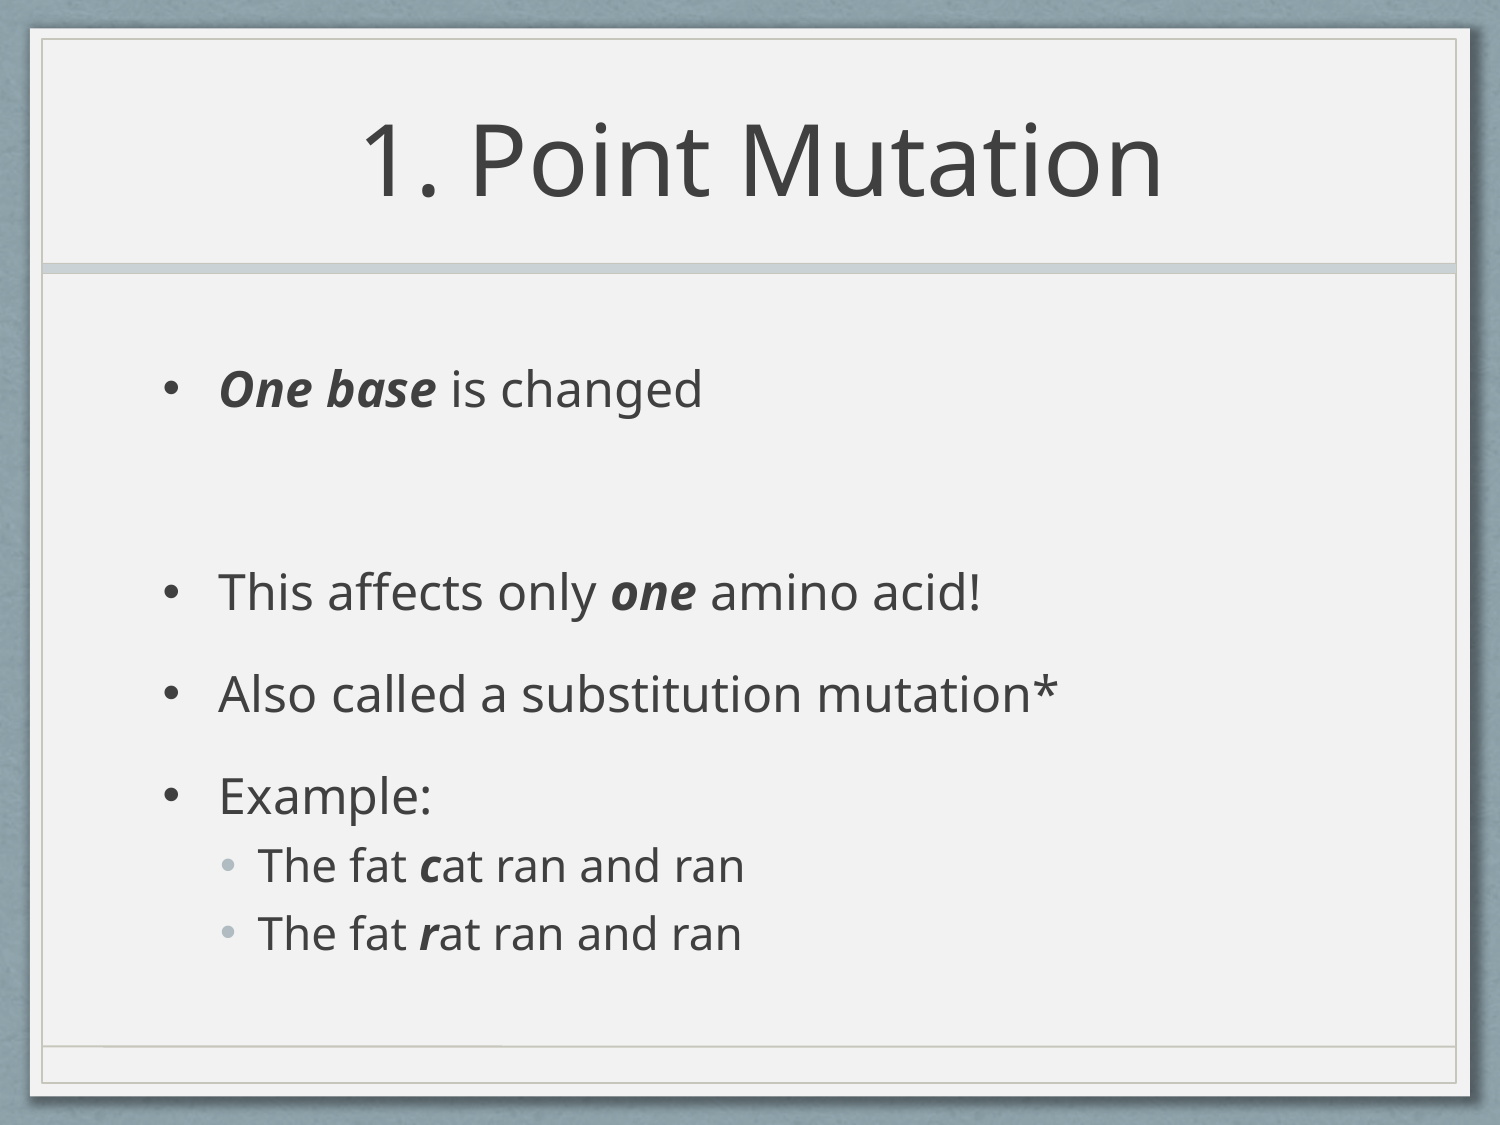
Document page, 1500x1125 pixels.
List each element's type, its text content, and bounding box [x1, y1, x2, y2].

title 1. Point Mutation [125, 62, 1400, 250]
list One base is changed This affects only one amino acid! Also called a substitution mutation* Example: The fat cat ran and ran The fat rat ran and ran [147, 350, 1353, 995]
